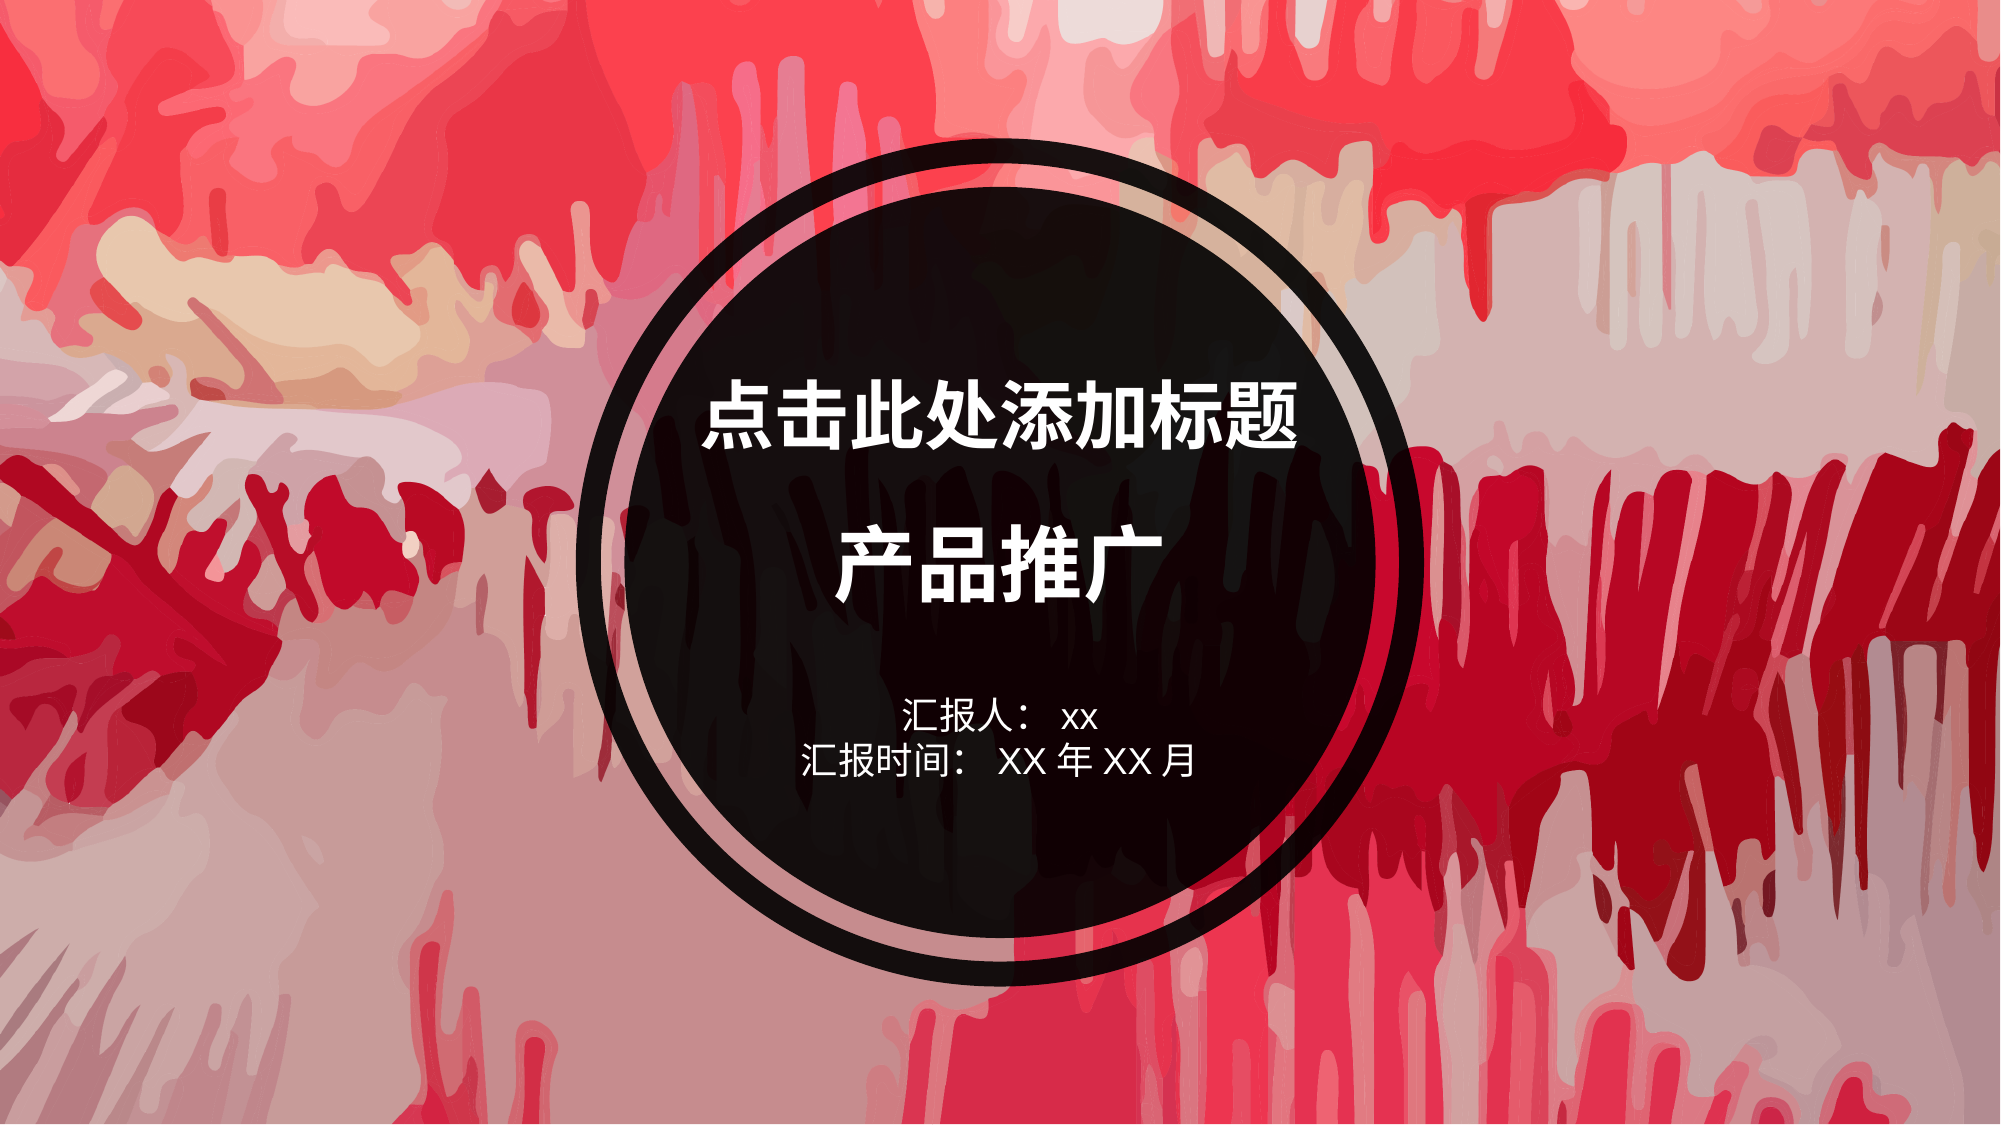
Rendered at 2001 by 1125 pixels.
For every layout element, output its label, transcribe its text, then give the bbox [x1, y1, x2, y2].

list 汇报人：xx 汇报时间：XX年XX月 [575, 684, 1425, 791]
list 产品推广 [575, 505, 1425, 622]
list 点击此处添加标题 [575, 361, 1425, 468]
picture [0, 0, 2001, 1125]
